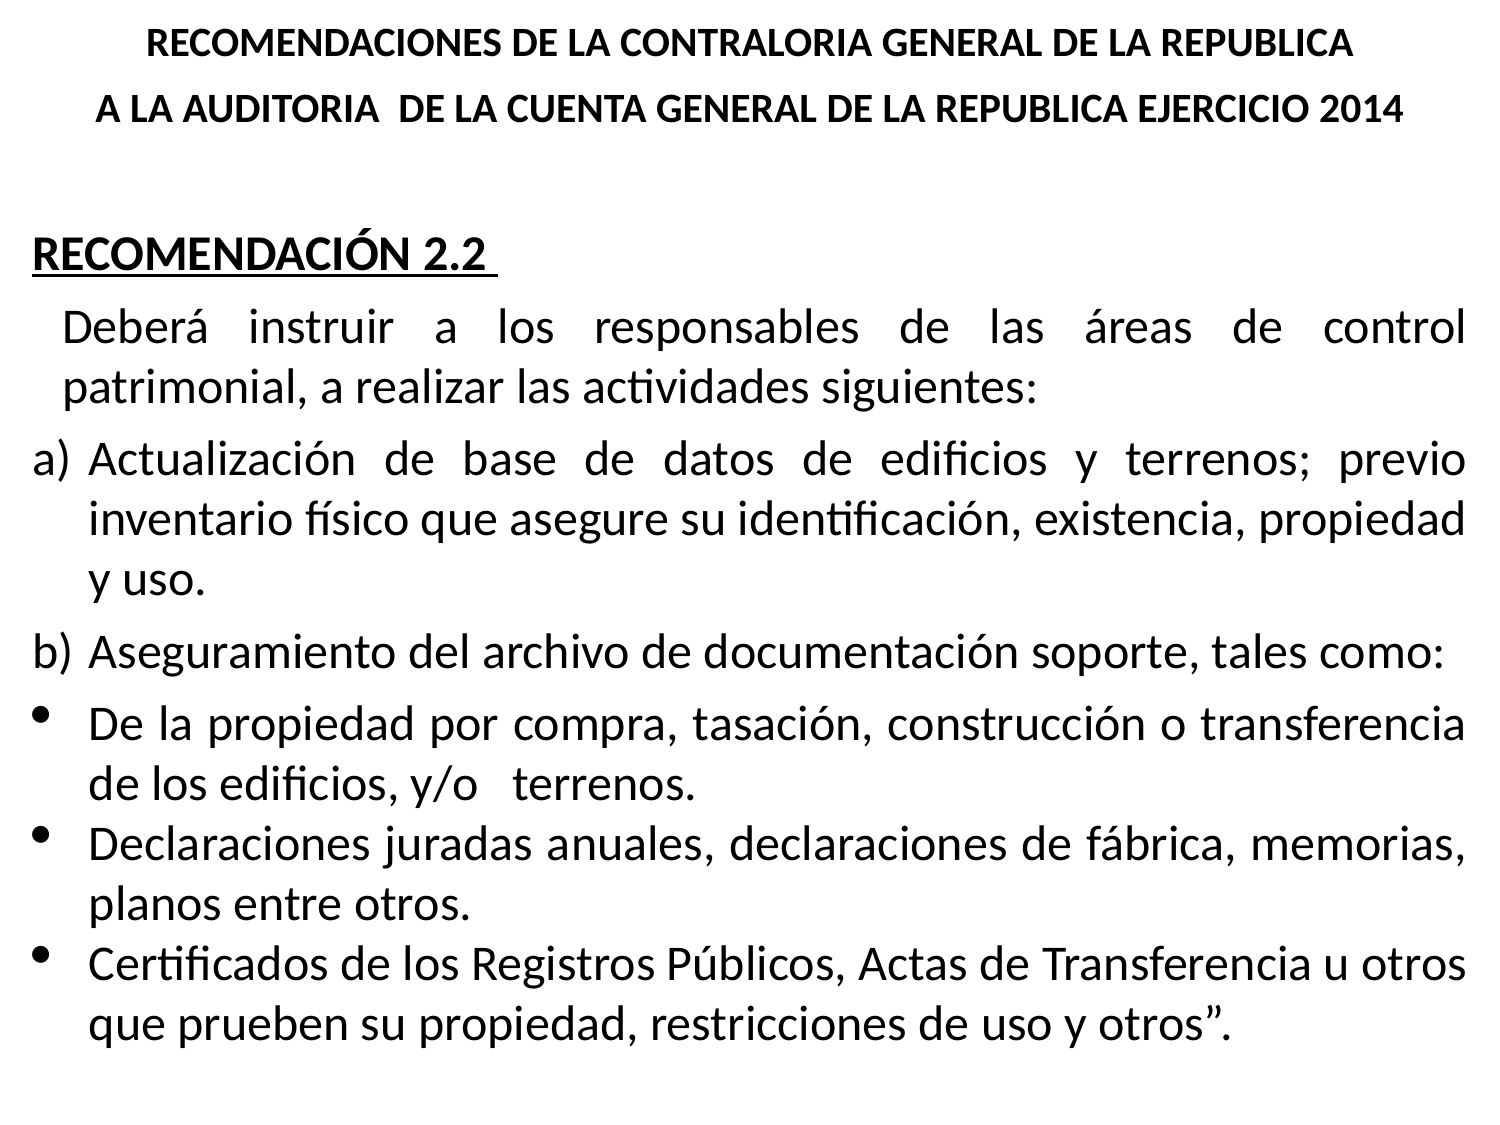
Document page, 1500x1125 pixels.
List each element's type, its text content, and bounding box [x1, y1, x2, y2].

text_box RECOMENDACIONES DE LA CONTRALORIA GENERAL DE LA REPUBLICA A LA AUDITORIA DE LA CUENTA GENERAL DE LA REPUBLICA EJERCICIO 2014 RECOMENDACIÓN 2.2 Deberá instruir a los responsables de las áreas de control patrimonial, a realizar las actividades siguientes: Actualización de base de datos de edificios y terrenos; previo inventario físico que asegure su identificación, existencia, propiedad y uso. Aseguramiento del archivo de documentación soporte, tales como: De la propiedad por compra, tasación, construcción o transferencia de los edificios, y/o terrenos. Declaraciones juradas anuales, declaraciones de fábrica, memorias, planos entre otros. Certificados de los Registros Públicos, Actas de Transferencia u otros que prueben su propiedad, restricciones de uso y otros”. [17, 7, 1483, 1058]
